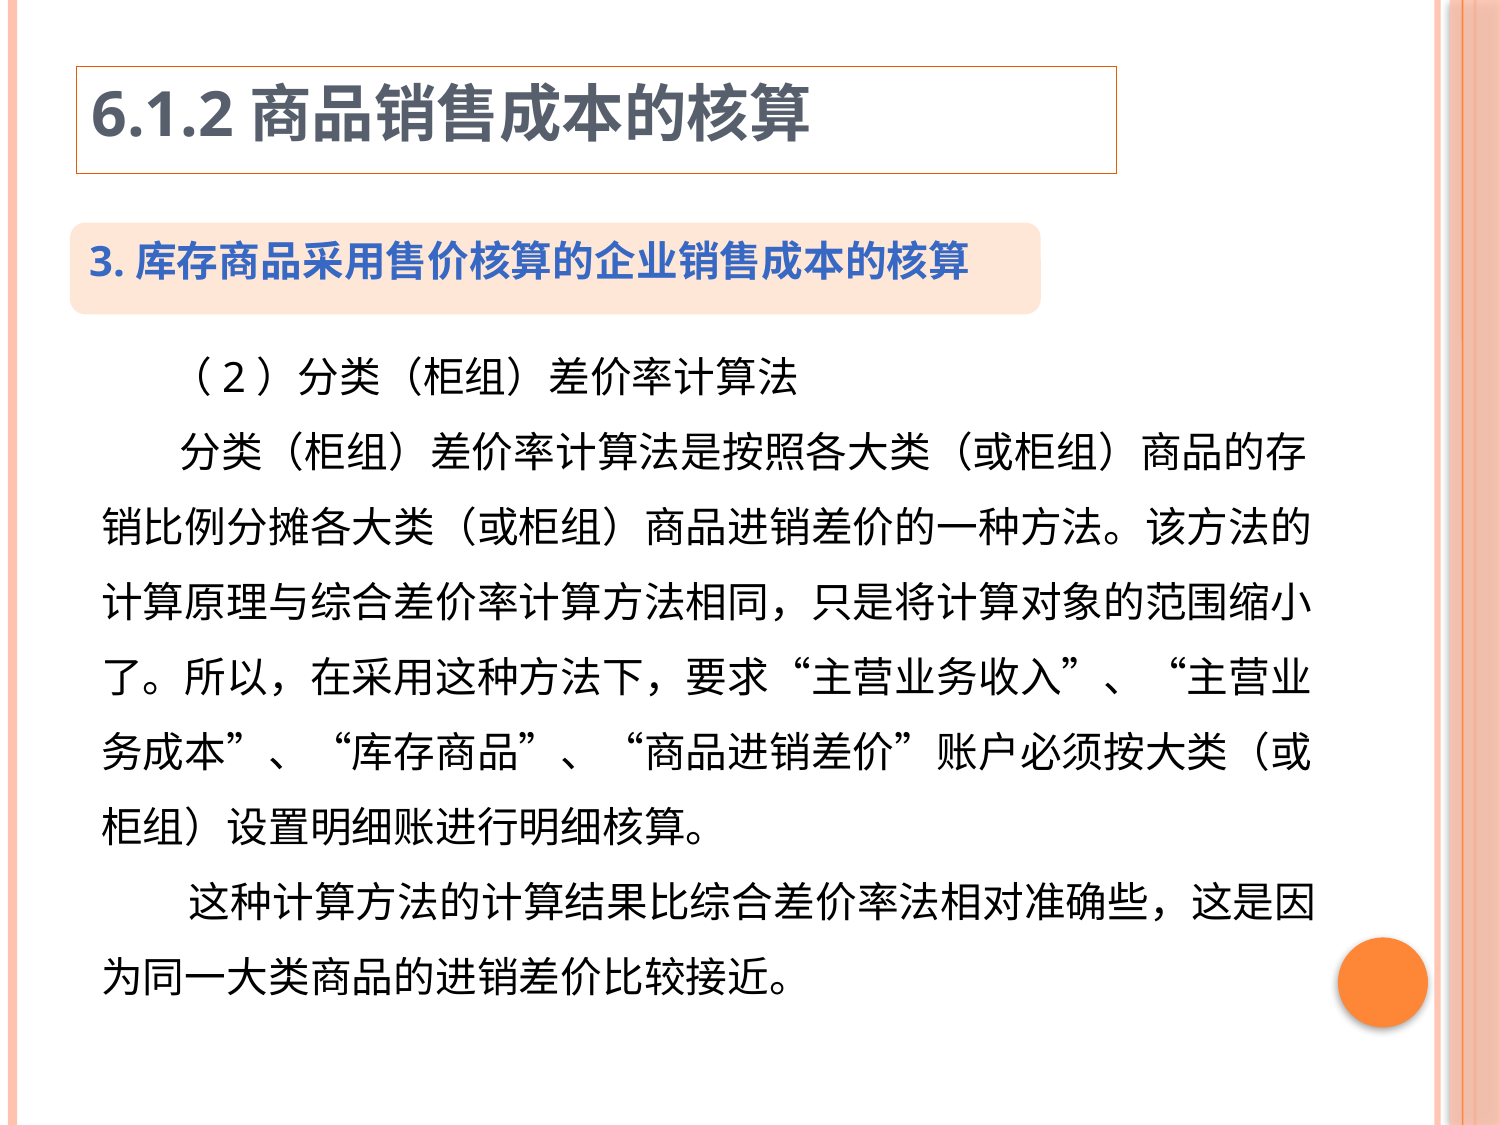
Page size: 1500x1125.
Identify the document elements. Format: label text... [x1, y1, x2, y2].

text_box 6.1.2商品销售成本的核算 [76, 66, 1117, 174]
text_box （2）分类（柜组）差价率计算法 分类（柜组）差价率计算法是按照各大类（或柜组）商品的存销比例分摊各大类（或柜组）商品进销差价的一种方法。该方法的计算原理与综合差价率计算方法相同，只是将计算对象的范围缩小了。所以，在采用这种方法下，要求“主营业务收入”、“主营业务成本”、“库存商品”、“商品进销差价”账户必须按大类（或柜组）设置明细账进行明细核算。 这种计算方法的计算结果比综合差价率法相对准确些，这是因为同一大类商品的进销差价比较接近。 [86, 317, 1333, 1008]
text_box 3.库存商品采用售价核算的企业销售成本的核算 [69, 222, 1041, 315]
